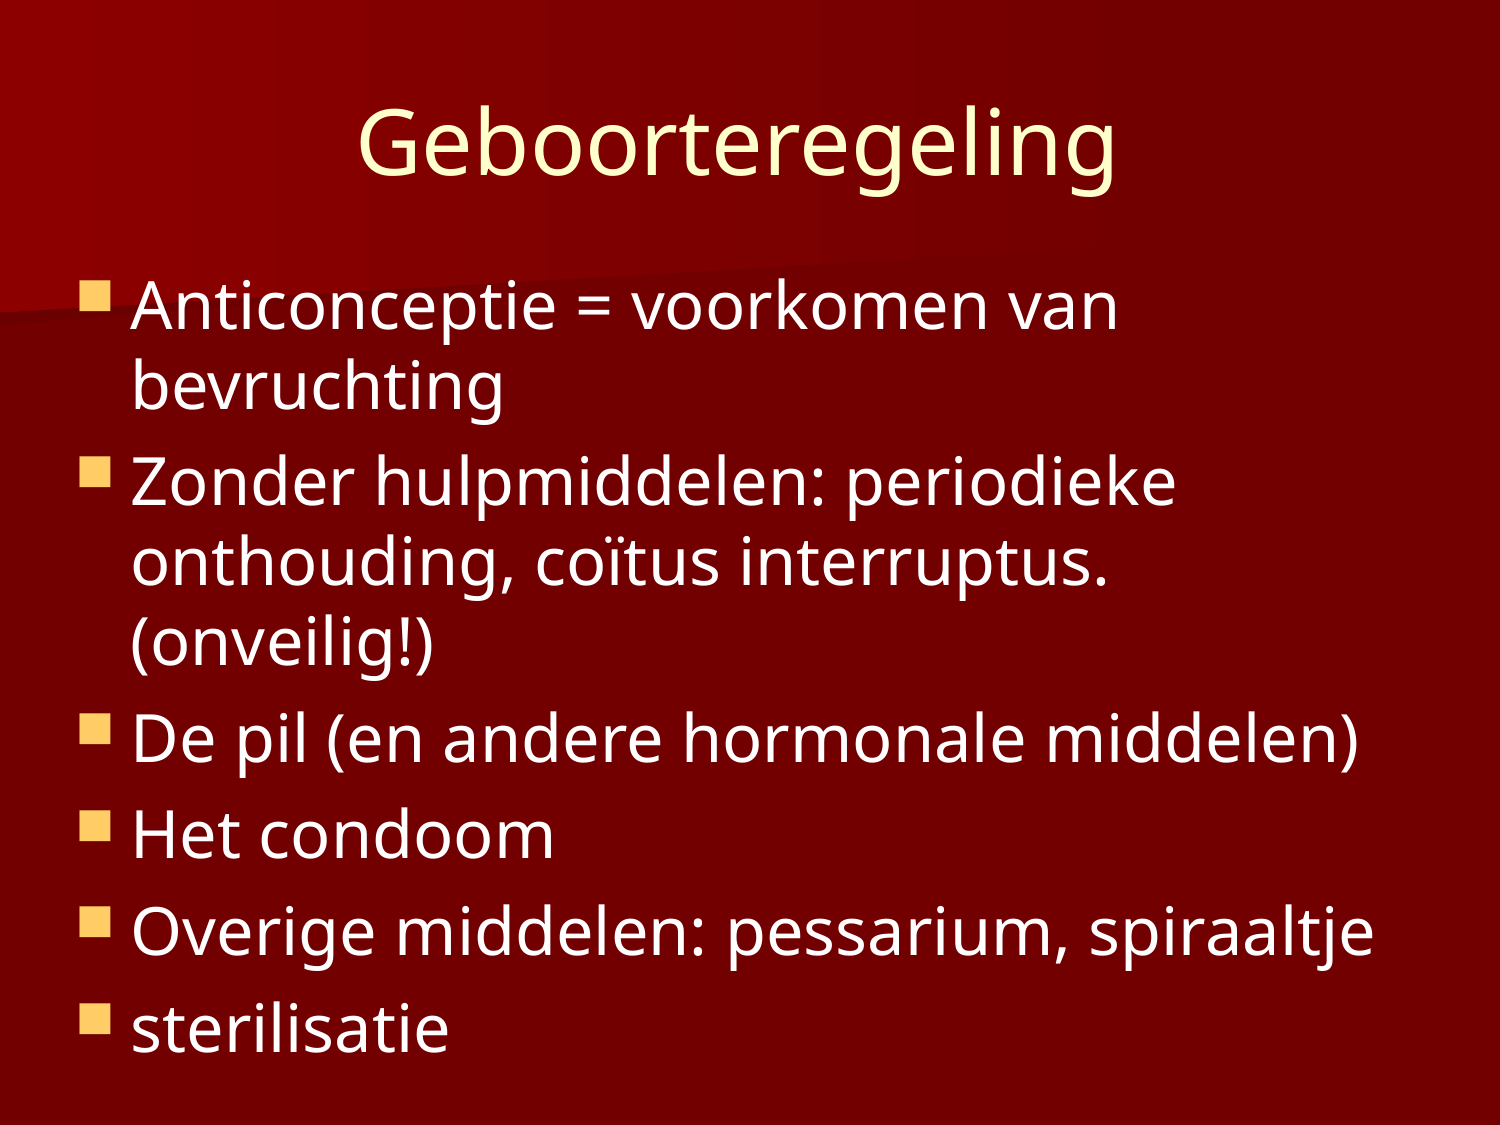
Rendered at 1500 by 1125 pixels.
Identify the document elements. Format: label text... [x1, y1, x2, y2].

list Anticonceptie = voorkomen van bevruchting Zonder hulpmiddelen: periodieke onthouding, coïtus interruptus. (onveilig!)‏ De pil (en andere hormonale middelen)‏ Het condoom Overige middelen: pessarium, spiraaltje sterilisatie [74, 262, 1425, 986]
title Geboorteregeling [74, 28, 1425, 250]
